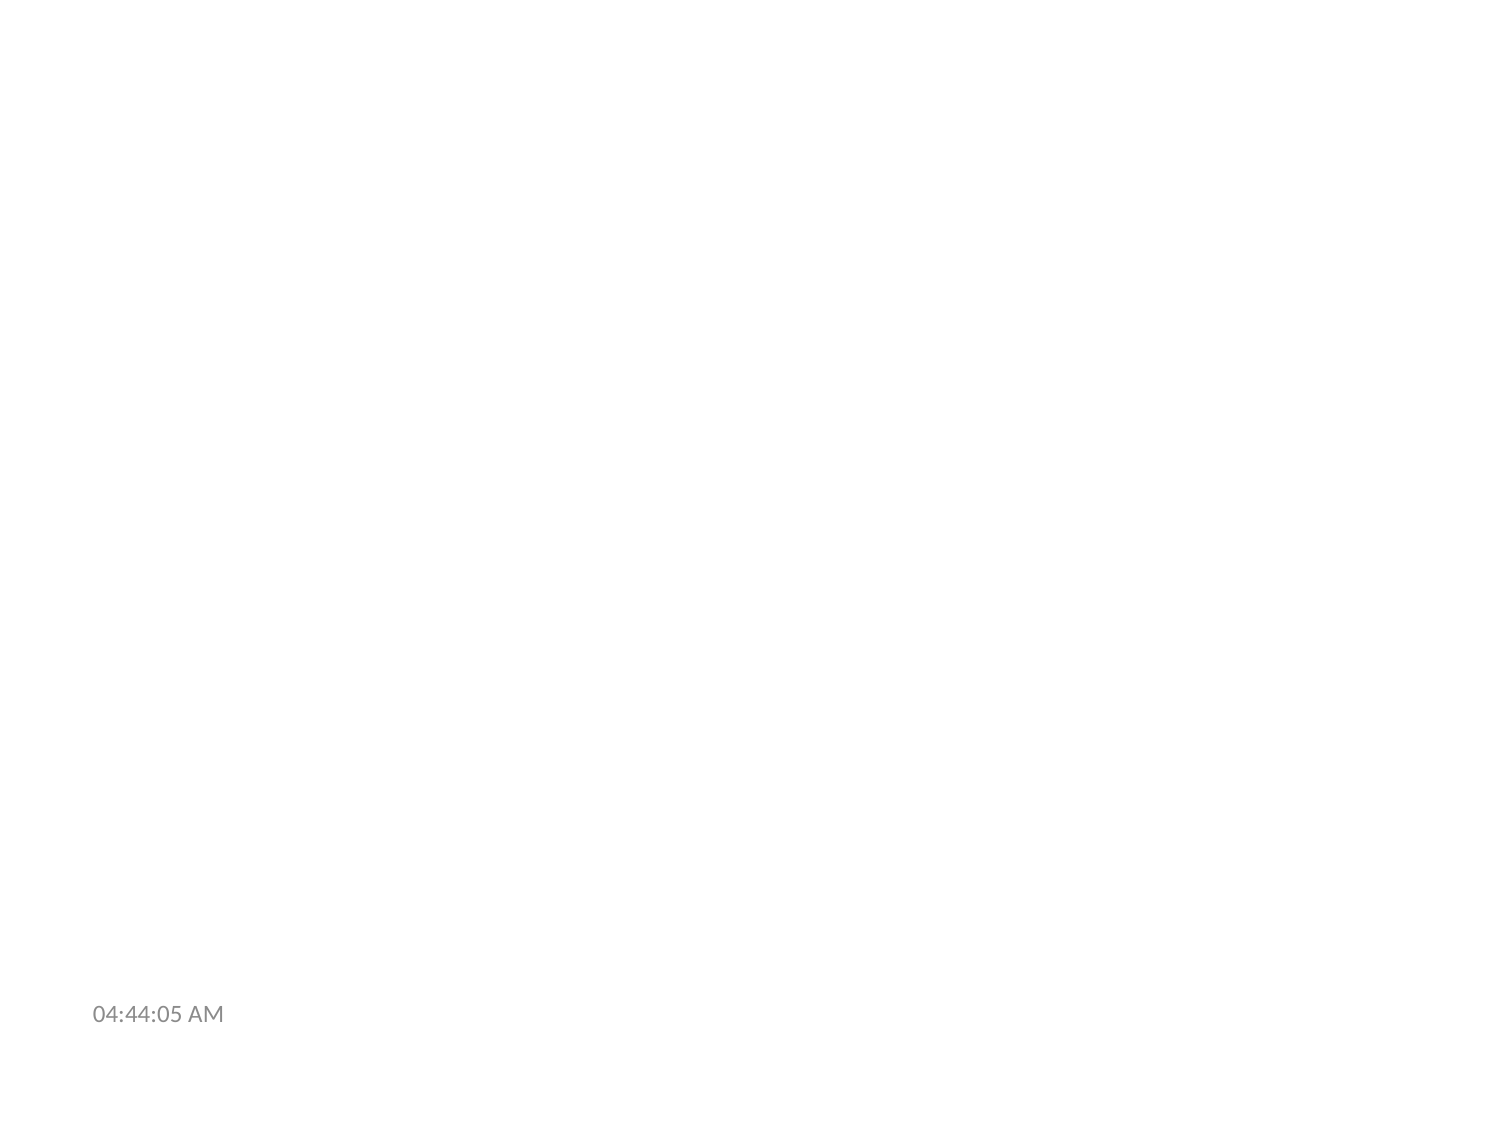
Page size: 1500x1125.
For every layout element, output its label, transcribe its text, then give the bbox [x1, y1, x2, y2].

text_box 3:35:09 PM [77, 982, 428, 1043]
